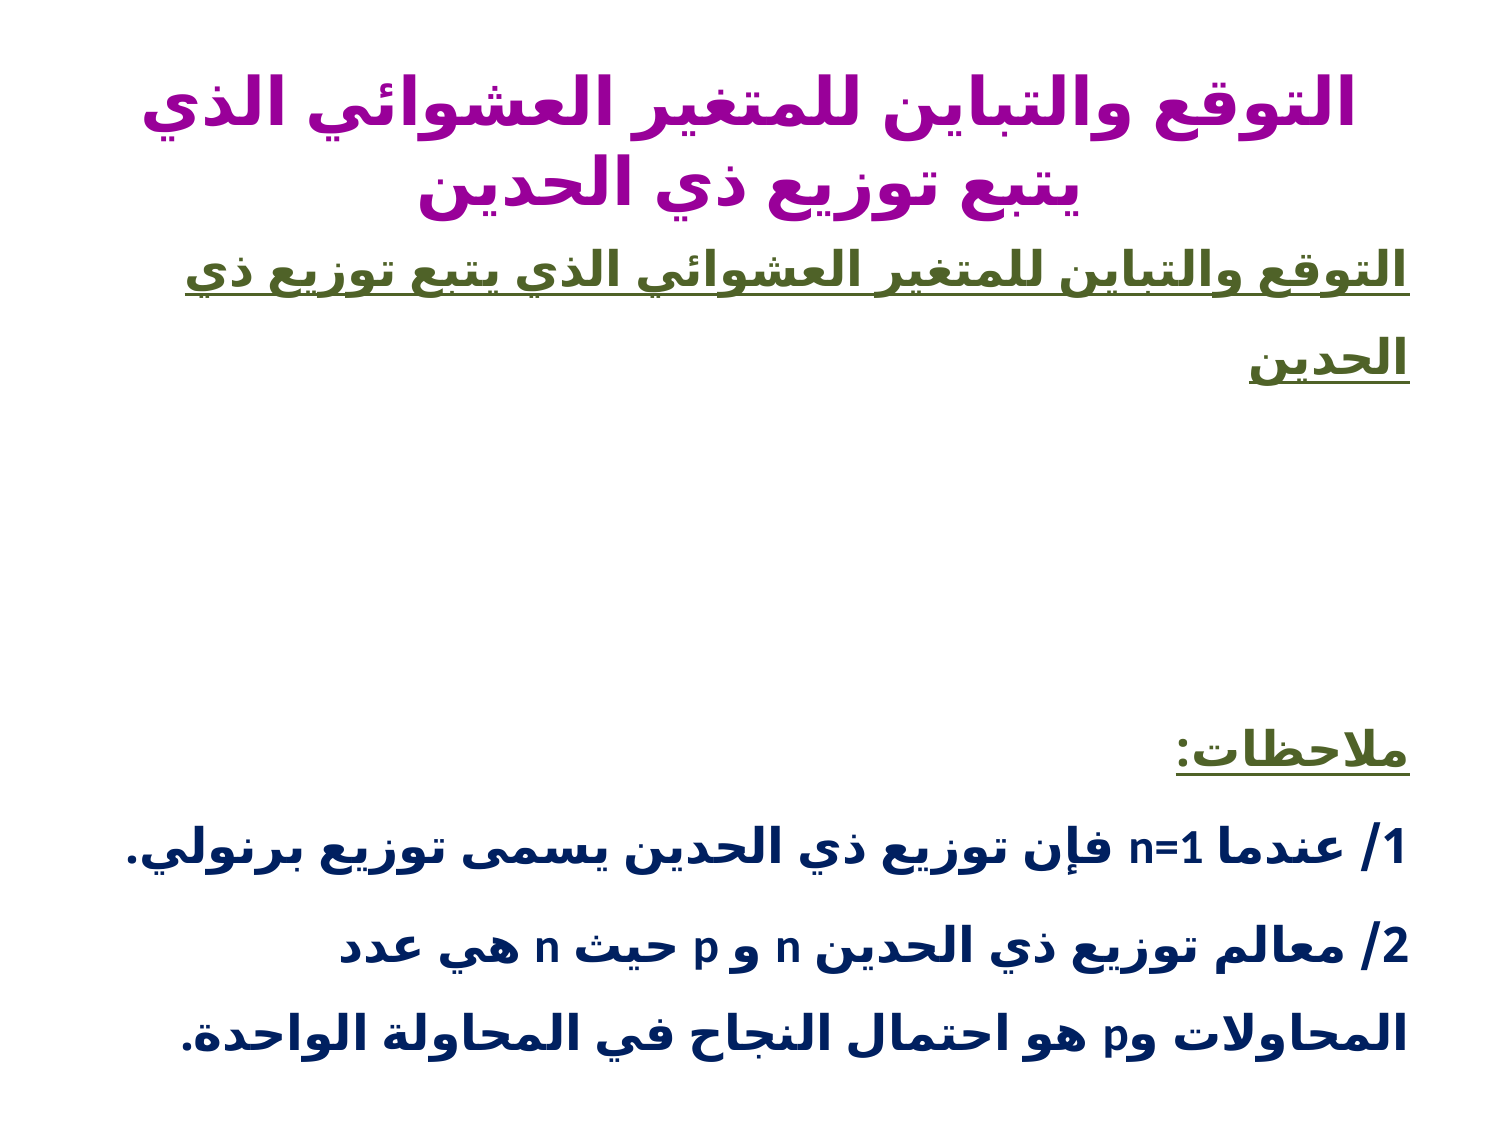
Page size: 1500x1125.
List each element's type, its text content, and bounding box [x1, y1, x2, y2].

title التوقع والتباين للمتغير العشوائي الذي يتبع توزيع ذي الحدين [75, 45, 1425, 233]
